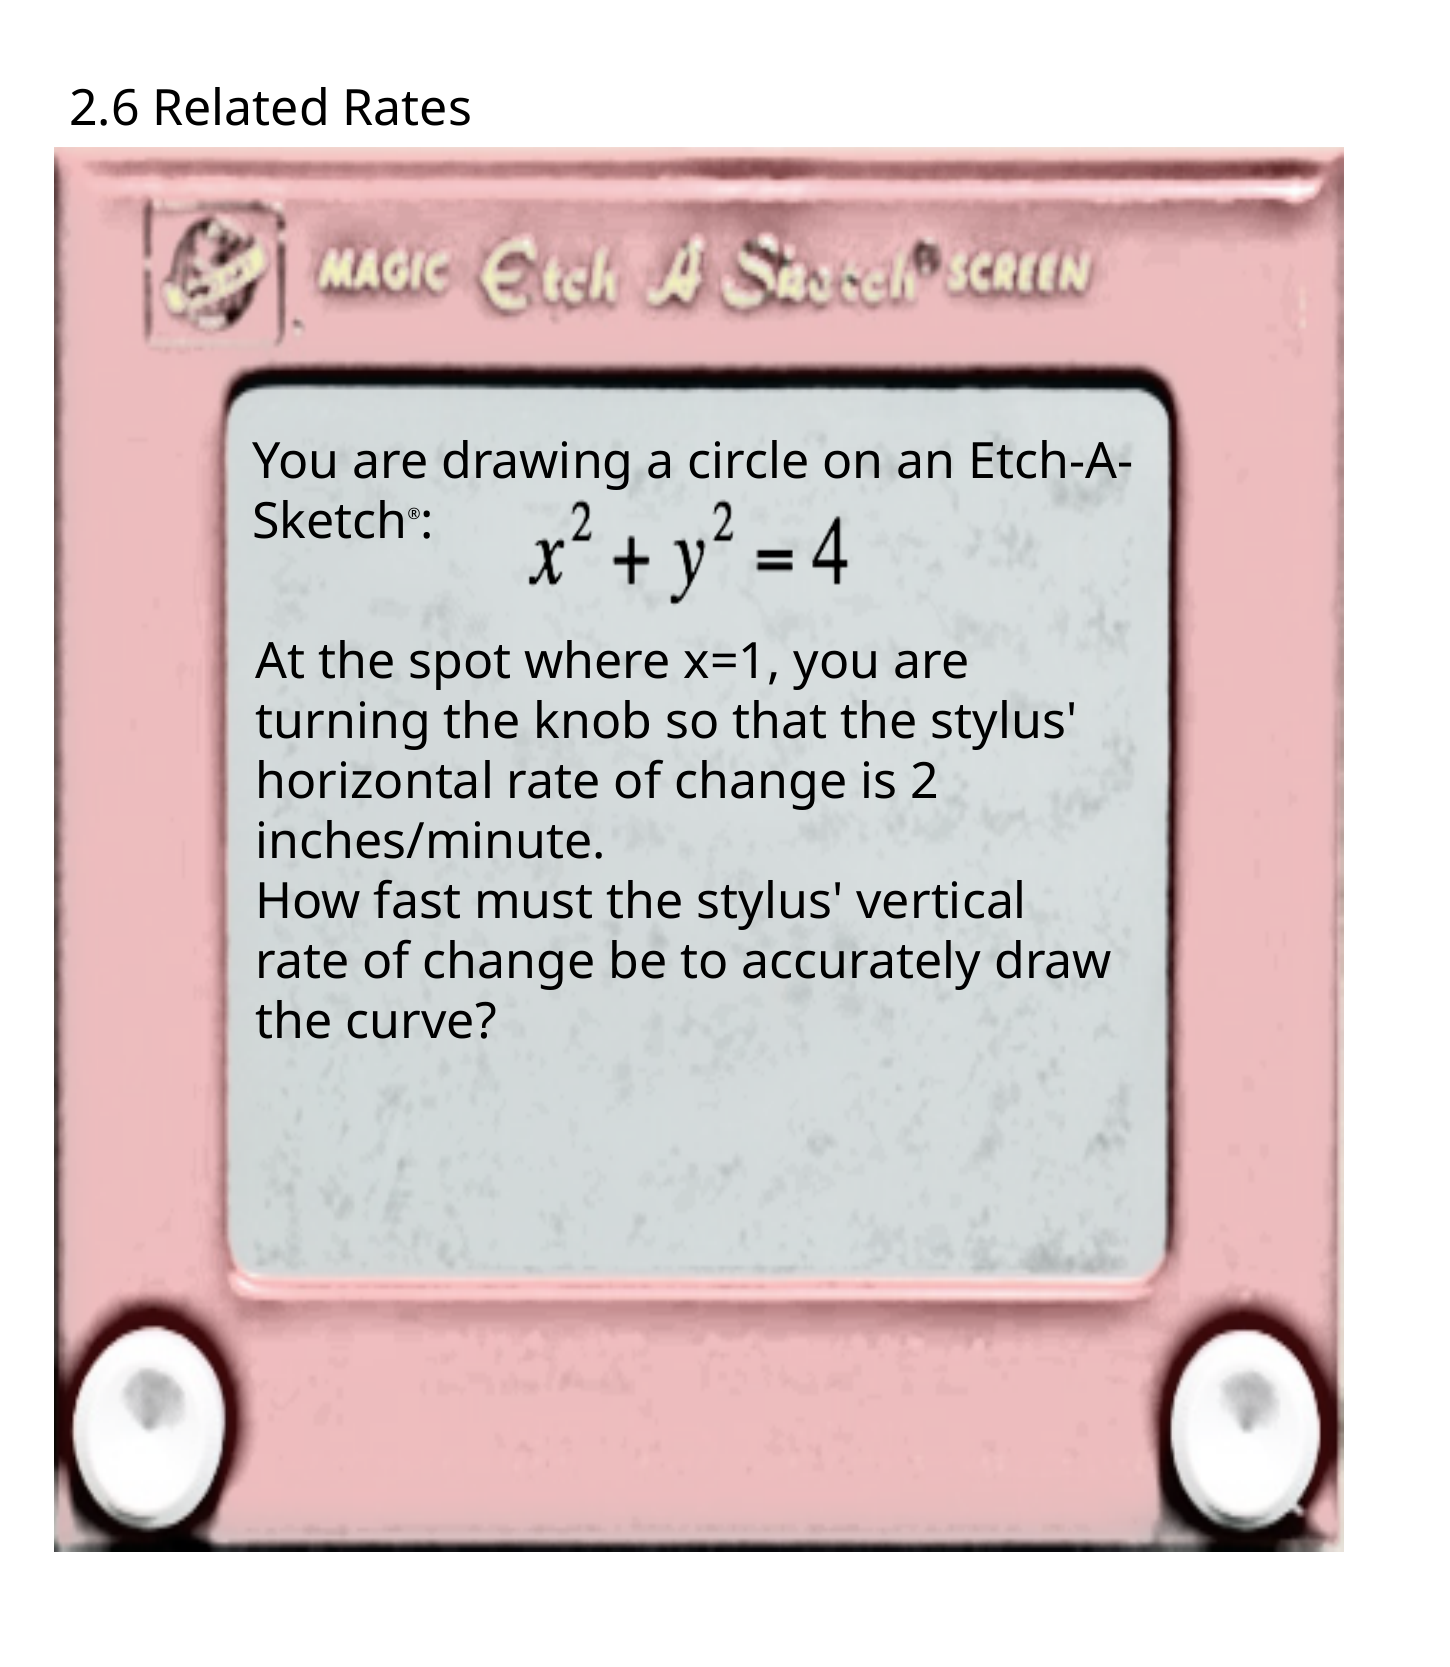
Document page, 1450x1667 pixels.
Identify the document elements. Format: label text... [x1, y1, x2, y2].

text_box 2.6 Related Rates [54, 68, 537, 143]
picture [54, 146, 1345, 1553]
